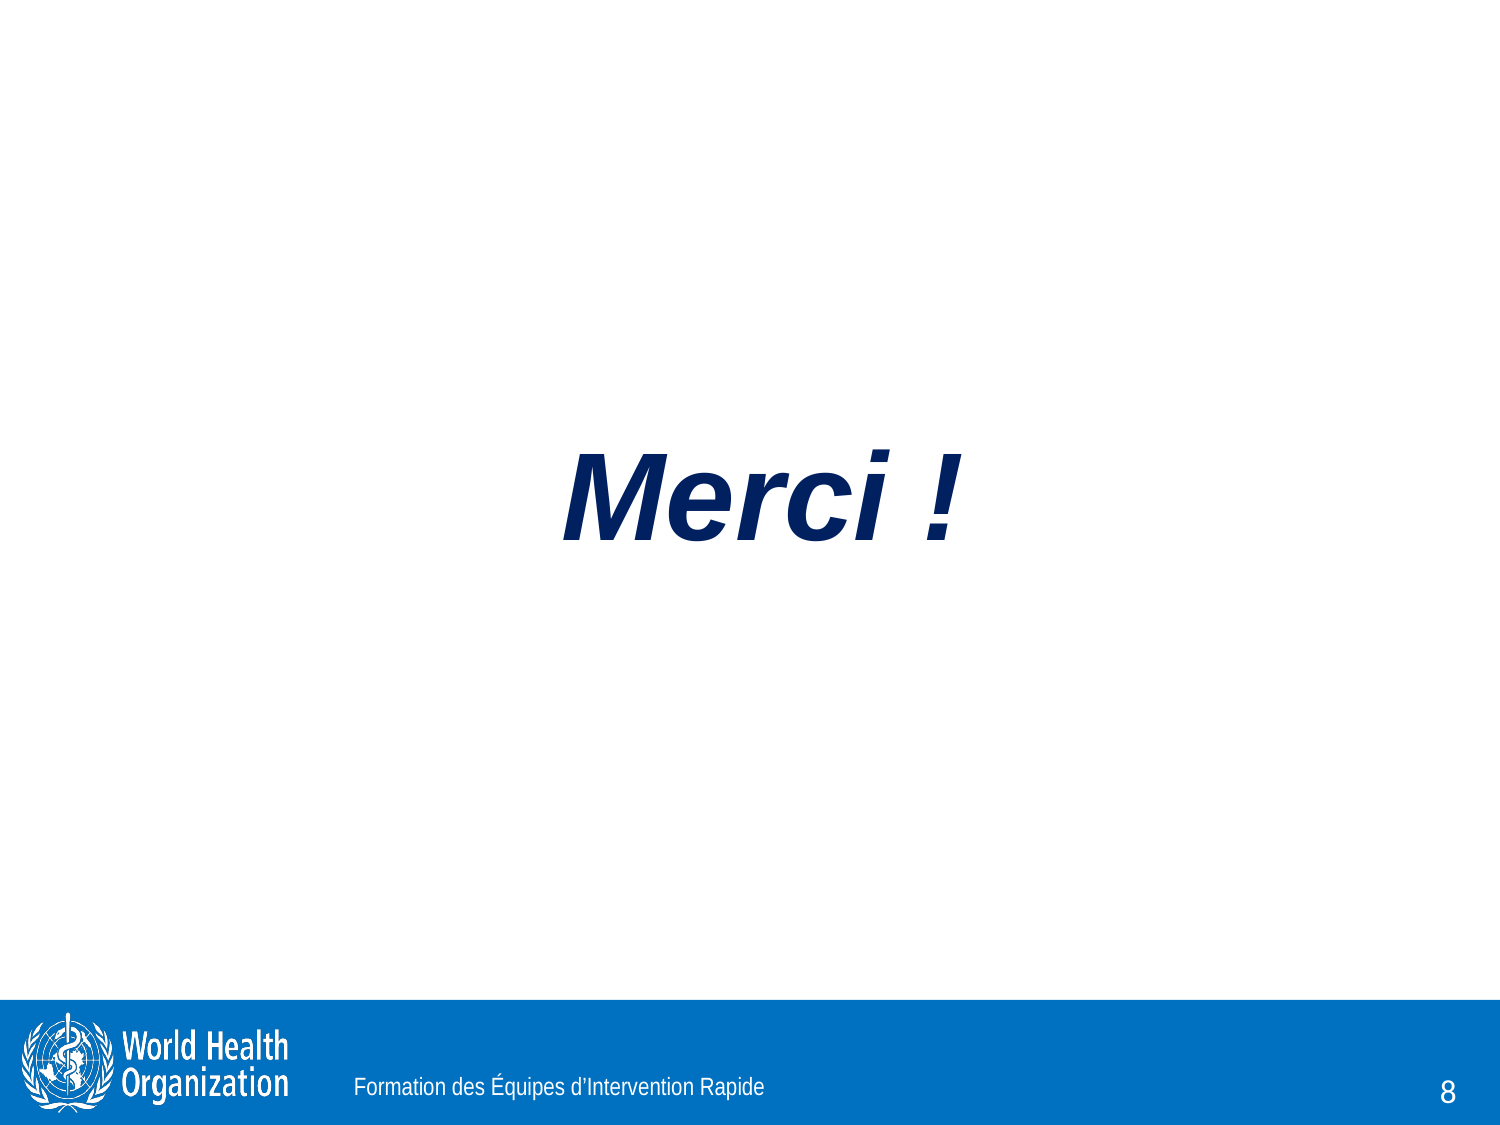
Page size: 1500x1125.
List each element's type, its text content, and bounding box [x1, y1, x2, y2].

picture [21, 1012, 288, 1113]
title Merci ! [88, 397, 1439, 585]
